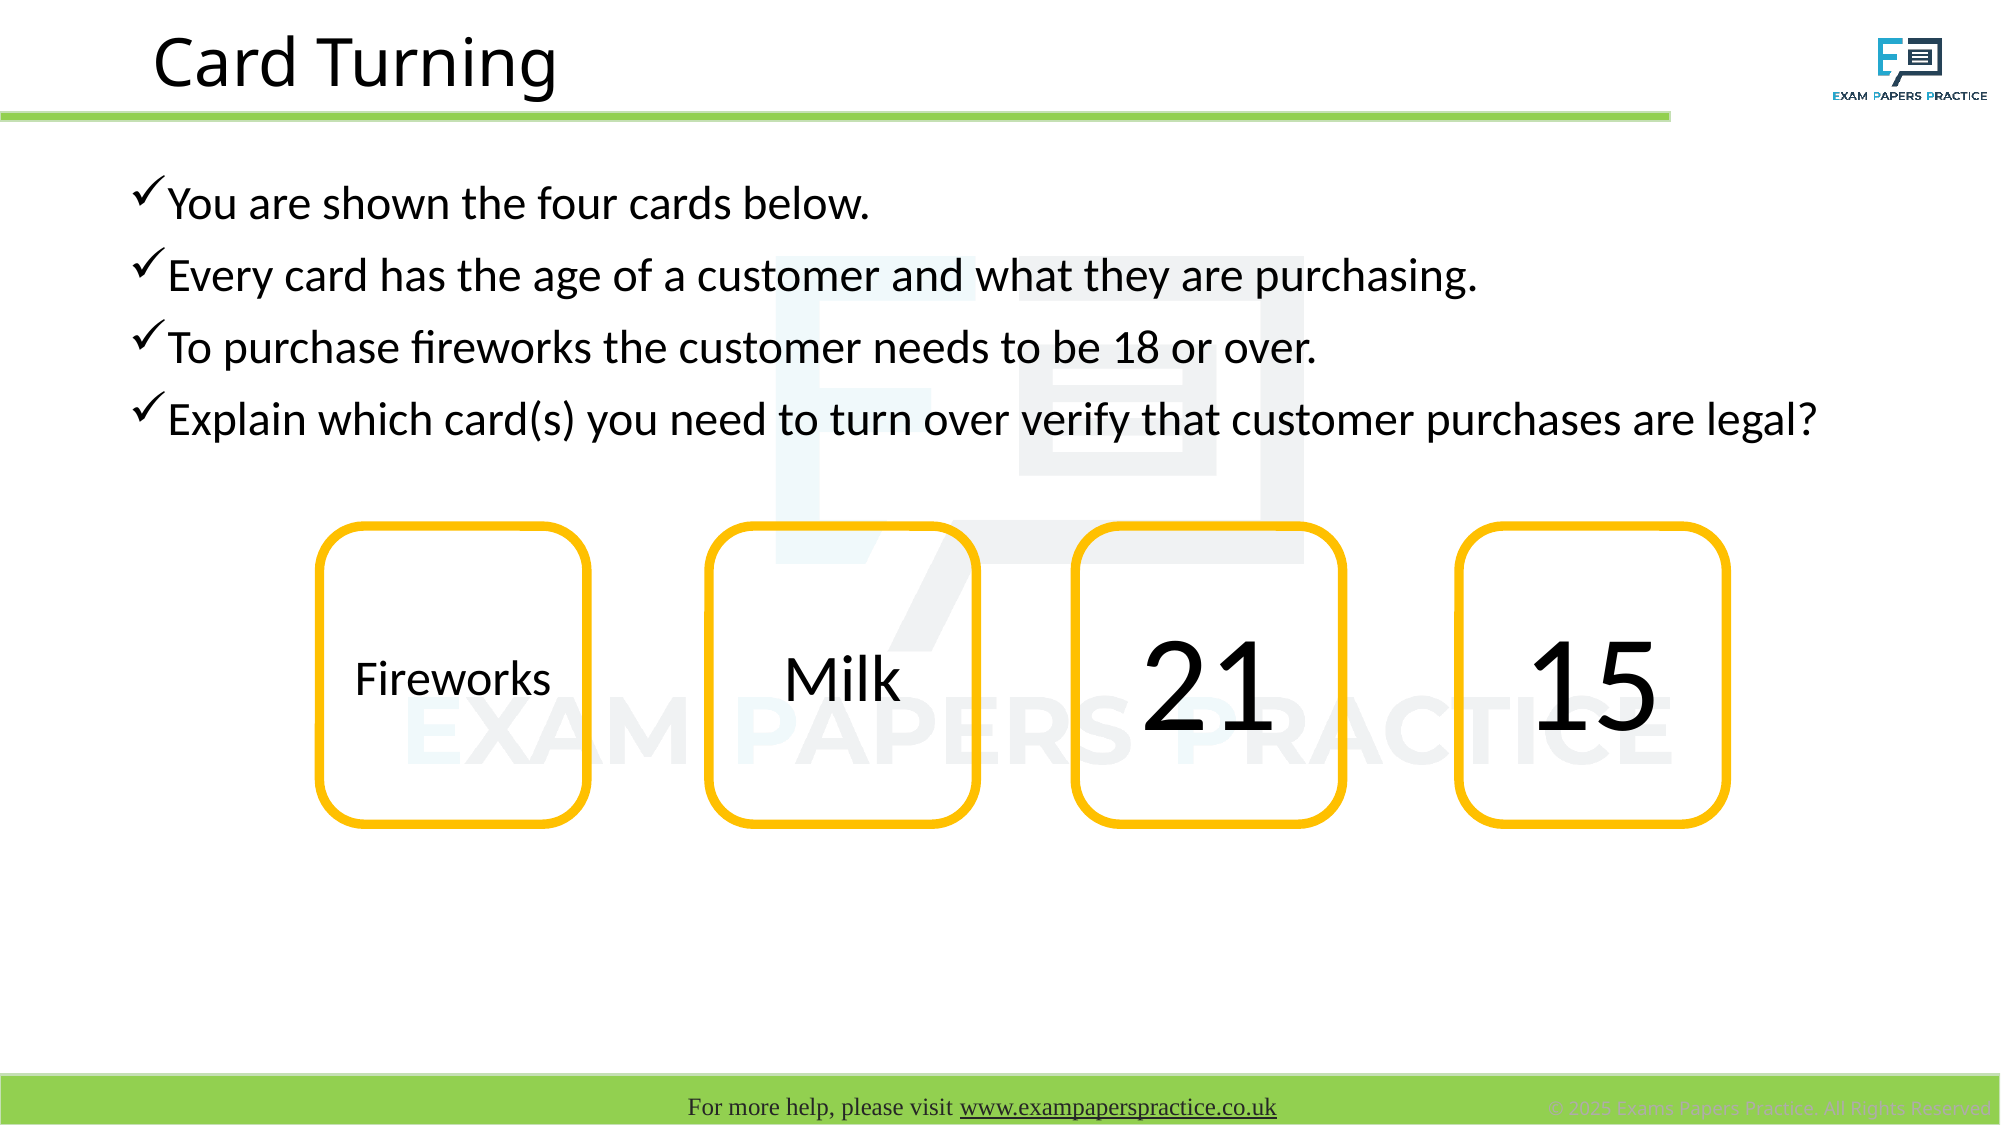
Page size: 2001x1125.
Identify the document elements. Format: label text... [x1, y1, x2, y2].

text_box 21 [1074, 524, 1344, 826]
text_box Milk [707, 524, 978, 826]
text_box 15 [1457, 524, 1728, 826]
list You are shown the four cards below. Every card has the age of a customer and what they are purchasing. To purchase fireworks the customer needs to be 18 or over. Explain which card(s) you need to turn over verify that customer purchases are legal? [113, 171, 1839, 470]
text_box Fireworks [318, 524, 588, 826]
title Card Turning [137, 59, 1863, 70]
